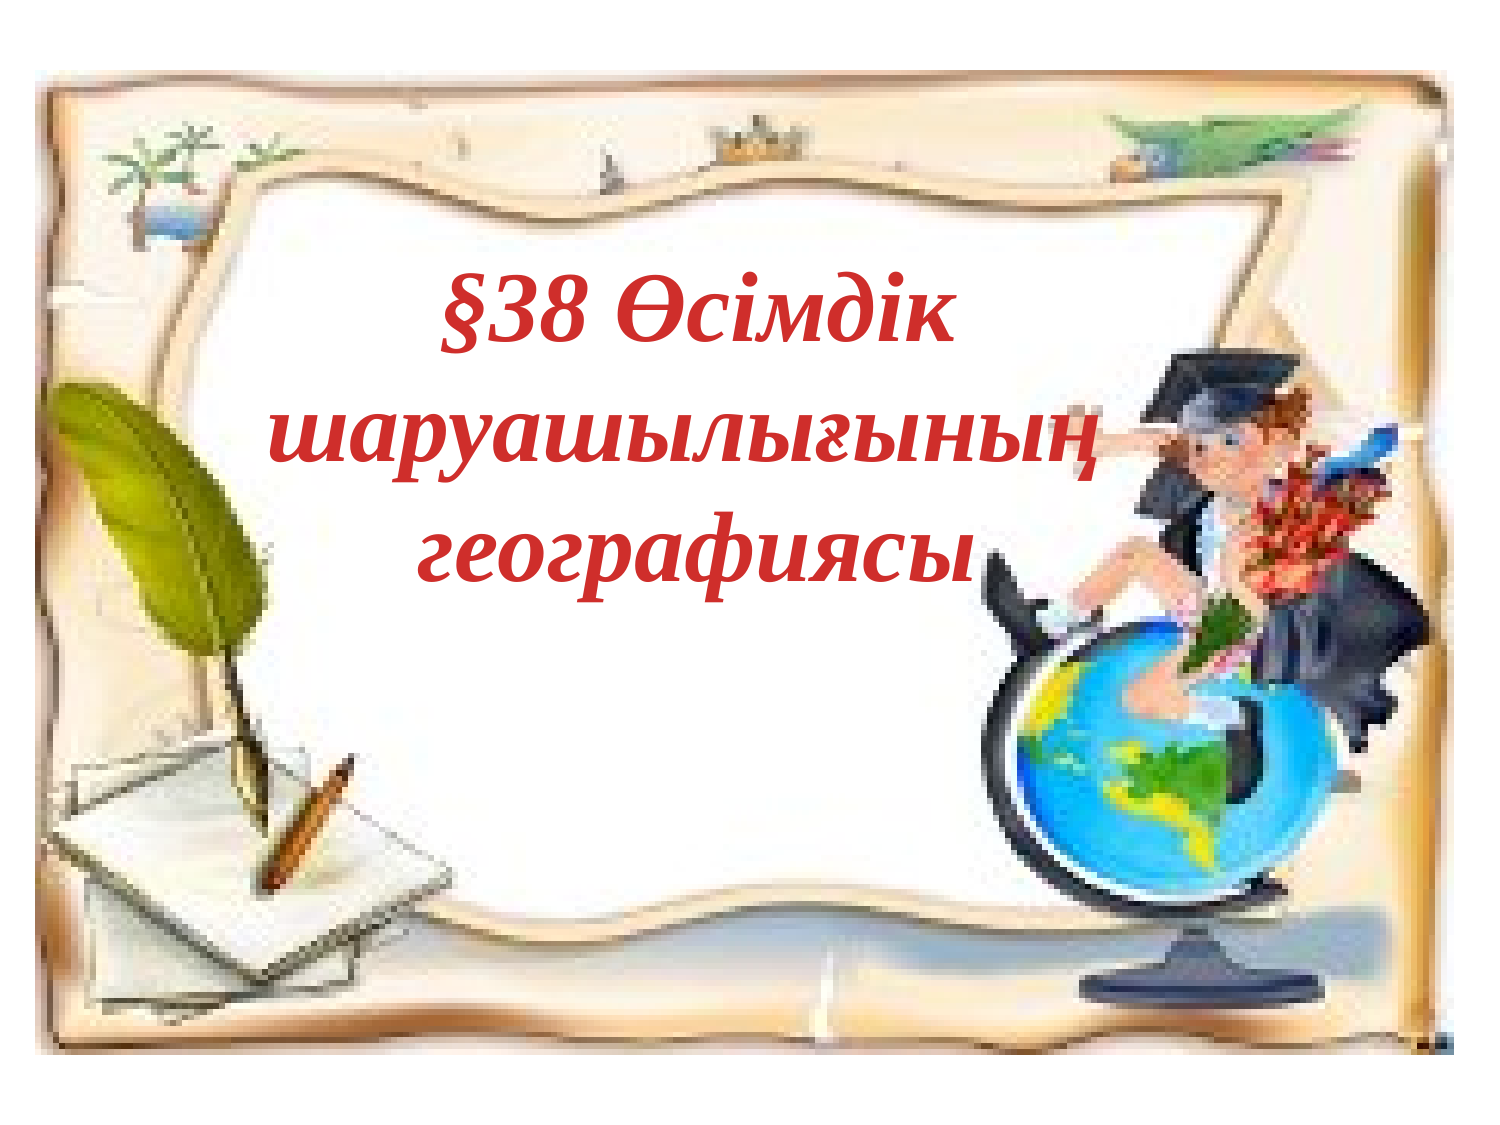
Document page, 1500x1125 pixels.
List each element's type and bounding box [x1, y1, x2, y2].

list [34, 70, 1454, 1055]
